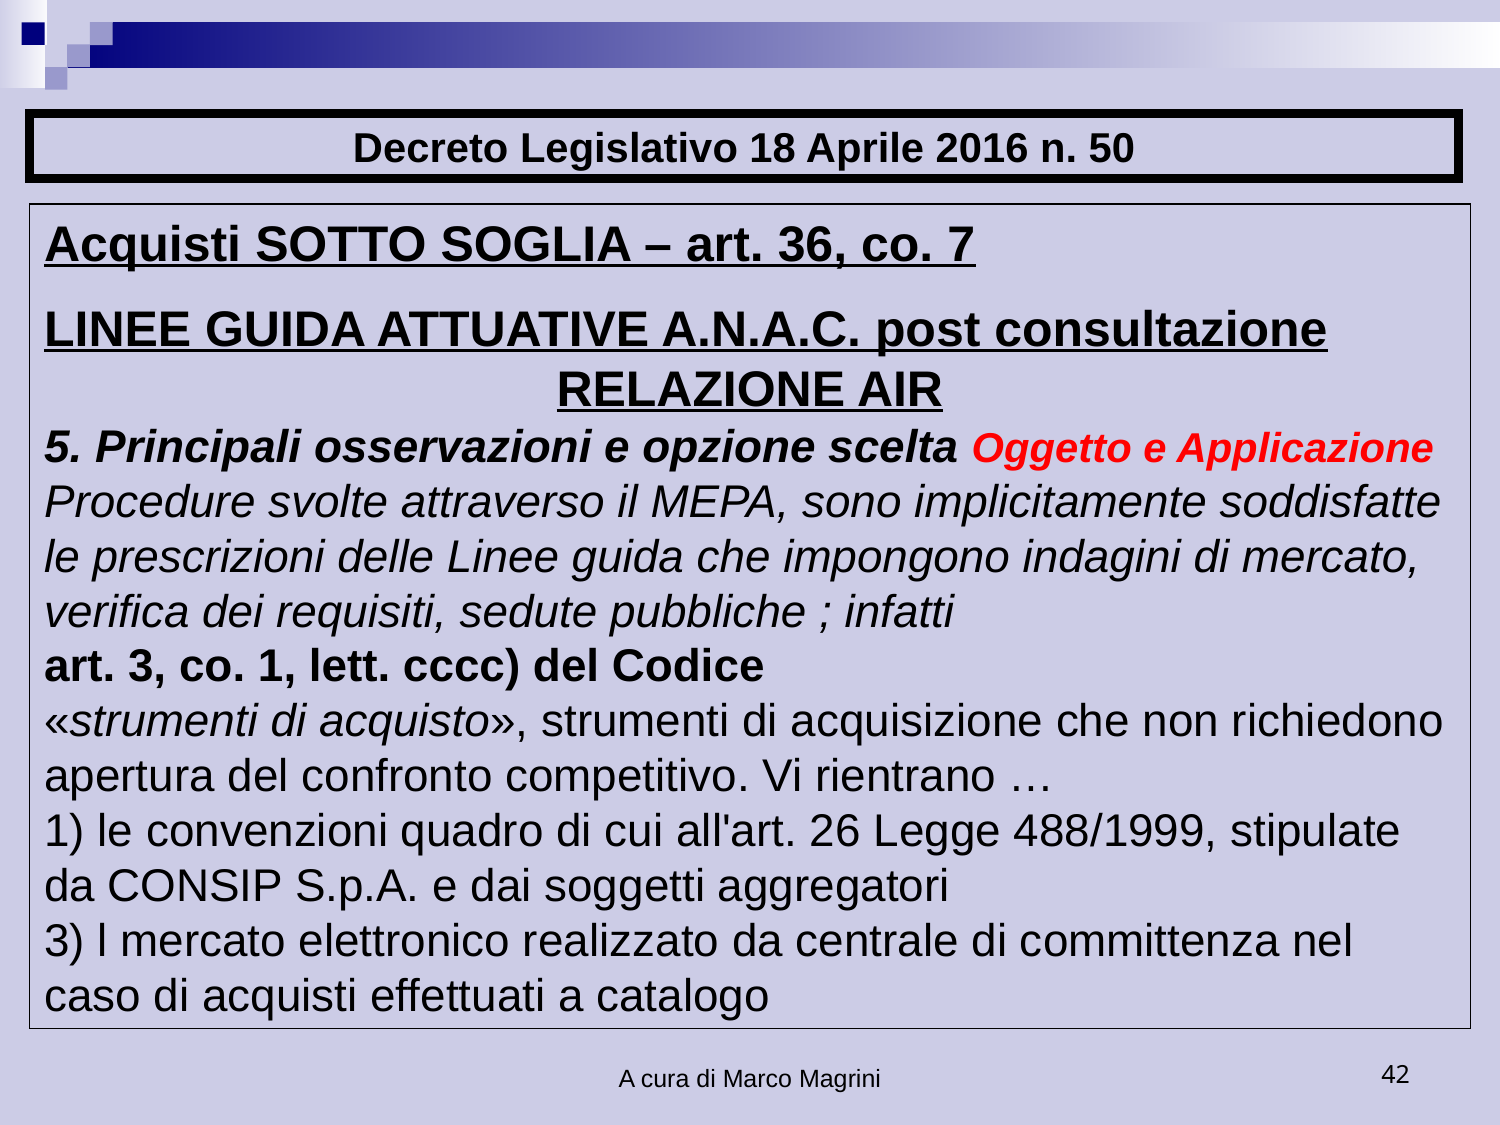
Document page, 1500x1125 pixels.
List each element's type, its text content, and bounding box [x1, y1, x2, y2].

text_box Decreto Legislativo 18 Aprile 2016 n. 50 [29, 113, 1459, 179]
slide_number 42 [1074, 1025, 1425, 1100]
text_box Acquisti SOTTO SOGLIA – art. 36, co. 7 LINEE GUIDA ATTUATIVE A.N.A.C. post consultazione RELAZIONE AIR 5. Principali osservazioni e opzione scelta Oggetto e Applicazione Procedure svolte attraverso il MEPA, sono implicitamente soddisfatte le prescrizioni delle Linee guida che impongono indagini di mercato, verifica dei requisiti, sedute pubbliche ; infatti art. 3, co. 1, lett. cccc) del Codice «strumenti di acquisto», strumenti di acquisizione che non richiedono apertura del confronto competitivo. Vi rientrano … 1) le convenzioni quadro di cui all'art. 26 Legge 488/1999, stipulate da CONSIP S.p.A. e dai soggetti aggregatori 3) l mercato elettronico realizzato da centrale di committenza nel caso di acquisti effettuati a catalogo [29, 203, 1471, 1029]
footer A cura di Marco Magrini [512, 1025, 988, 1100]
